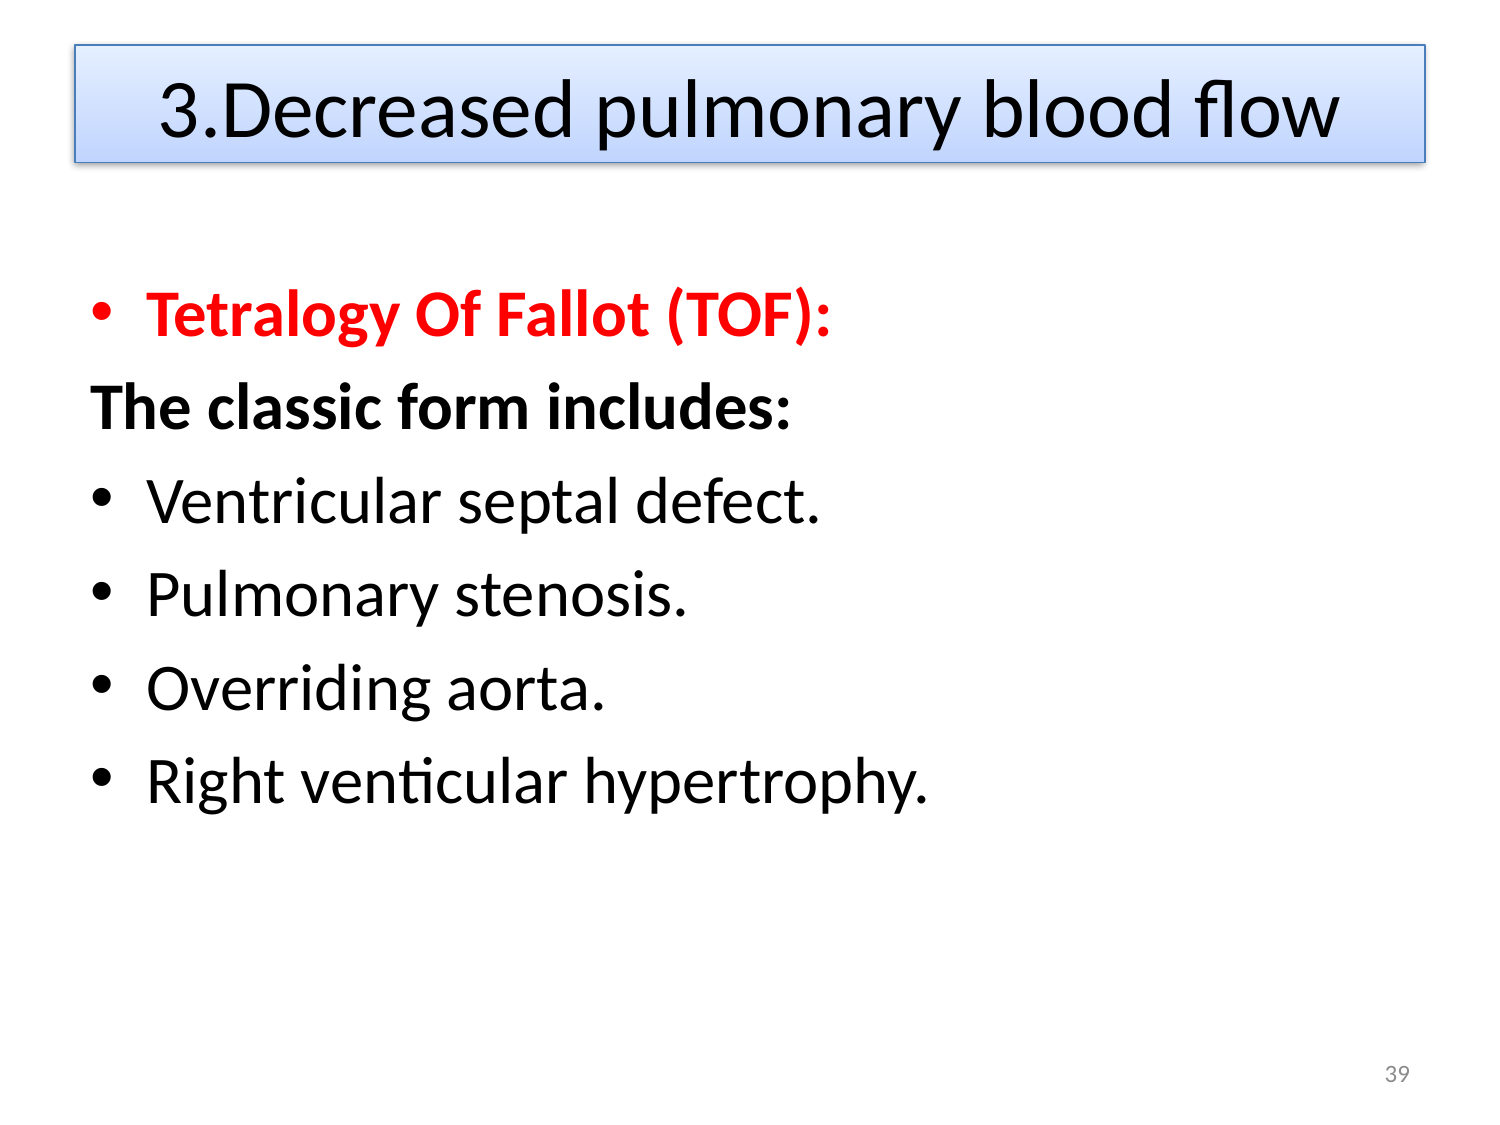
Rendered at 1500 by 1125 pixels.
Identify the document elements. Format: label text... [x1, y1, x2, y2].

list Tetralogy Of Fallot (TOF): The classic form includes: Ventricular septal defect. Pulmonary stenosis. Overriding aorta. Right venticular hypertrophy. [75, 262, 1425, 1005]
title 3.Decreased pulmonary blood flow [74, 44, 1426, 163]
slide_number 39 [1074, 1042, 1425, 1103]
